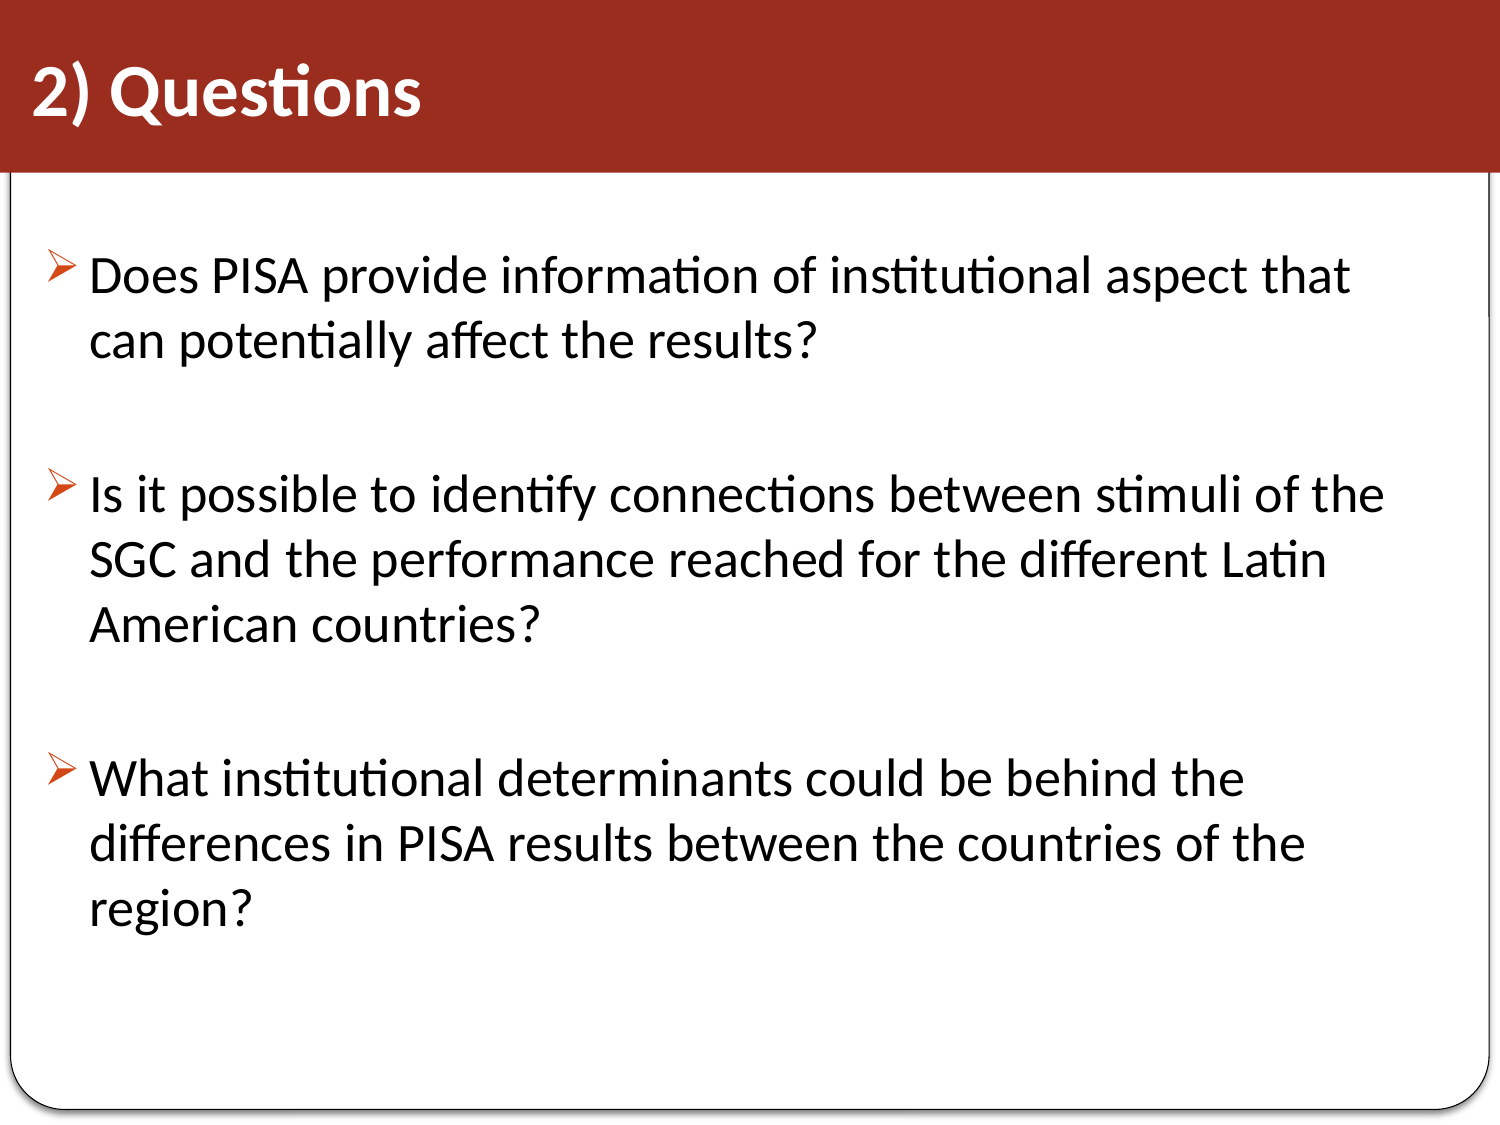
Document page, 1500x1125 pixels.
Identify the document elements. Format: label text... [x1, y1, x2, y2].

text_box 2) Questions [0, 0, 1500, 173]
list Does PISA provide information of institutional aspect that can potentially affect the results? Is it possible to identify connections between stimuli of the SGC and the performance reached for the different Latin American countries? What institutional determinants could be behind the differences in PISA results between the countries of the region? [29, 231, 1402, 982]
